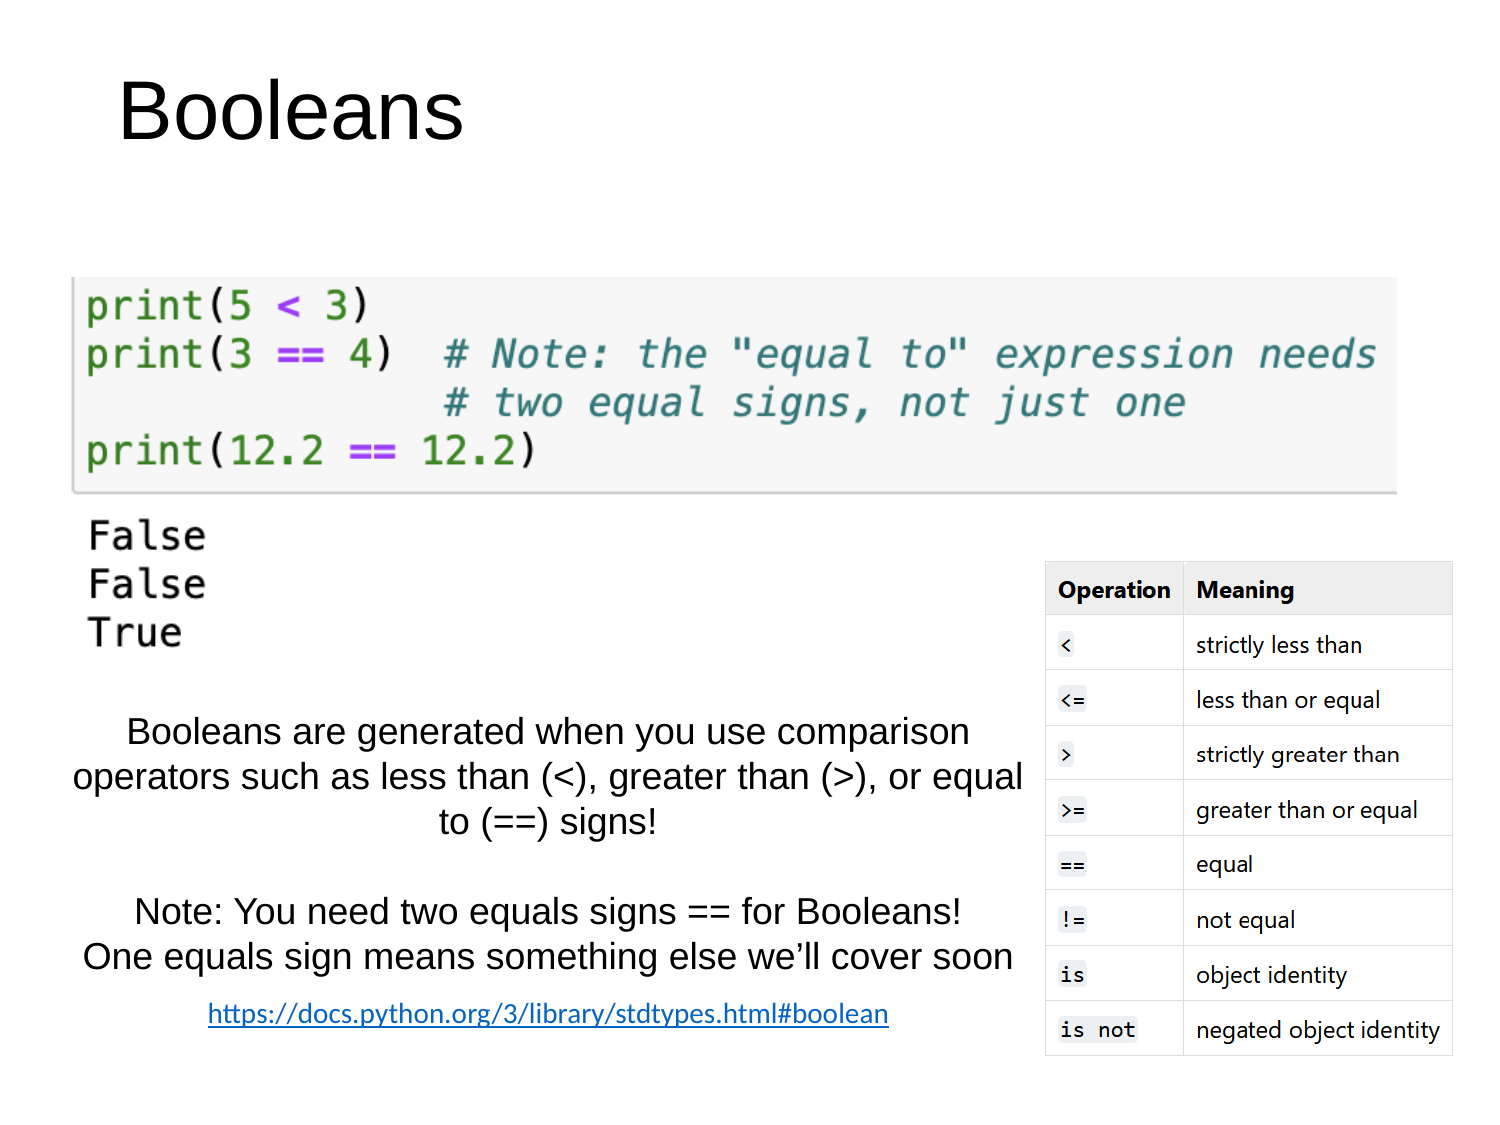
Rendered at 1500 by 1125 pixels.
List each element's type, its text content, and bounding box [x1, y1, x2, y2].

text_box https://docs.python.org/3/library/stdtypes.html#boolean [179, 987, 917, 1038]
picture [39, 277, 1461, 1062]
text_box Booleans are generated when you use comparison operators such as less than (<), greater than (>), or equal to (==) signs! Note: You need two equals signs == for Booleans! One equals sign means something else we’ll cover soon [46, 699, 1036, 985]
text_box Booleans [103, 59, 1397, 277]
